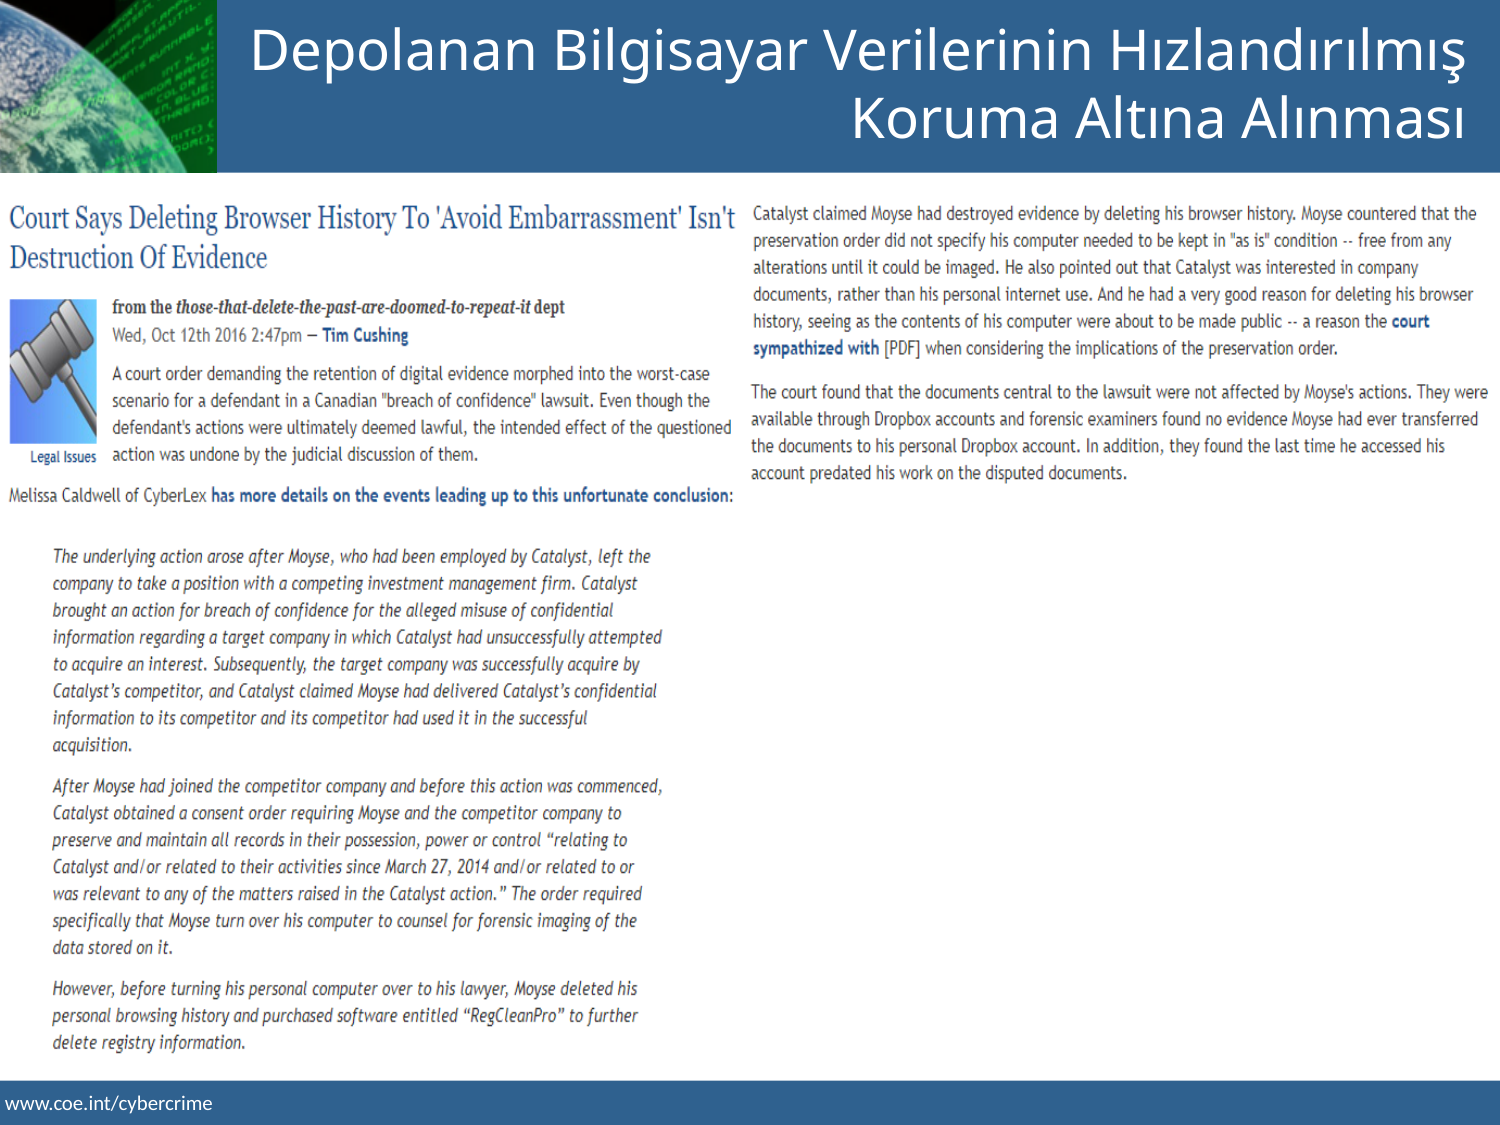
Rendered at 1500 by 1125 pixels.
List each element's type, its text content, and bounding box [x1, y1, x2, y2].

text_box Depolanan Bilgisayar Verilerinin Hızlandırılmış Koruma Altına Alınması [230, 7, 1483, 157]
picture [0, 196, 1500, 1059]
picture [0, 0, 217, 173]
